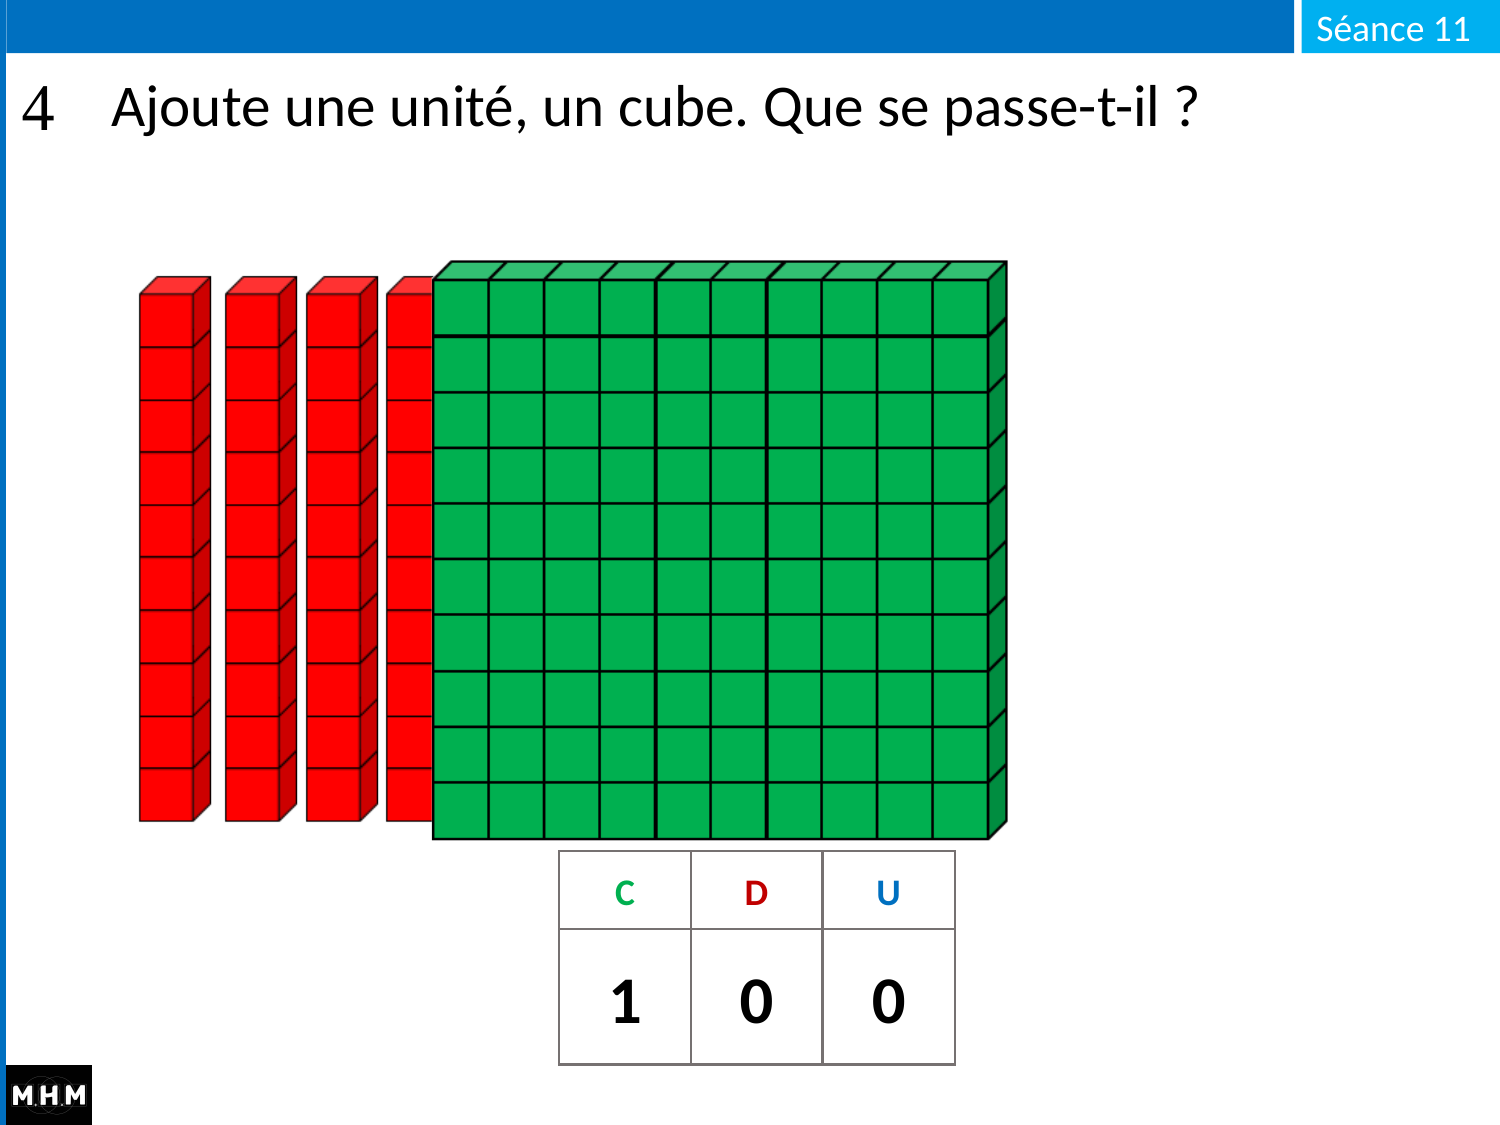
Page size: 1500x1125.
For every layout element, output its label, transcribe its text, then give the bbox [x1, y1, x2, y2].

title Ajoute une unité, un cube. Que se passe-t-il ? [96, 60, 1391, 162]
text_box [558, 851, 955, 1065]
picture [6, 1065, 92, 1125]
picture [222, 254, 1013, 846]
picture [136, 273, 218, 827]
